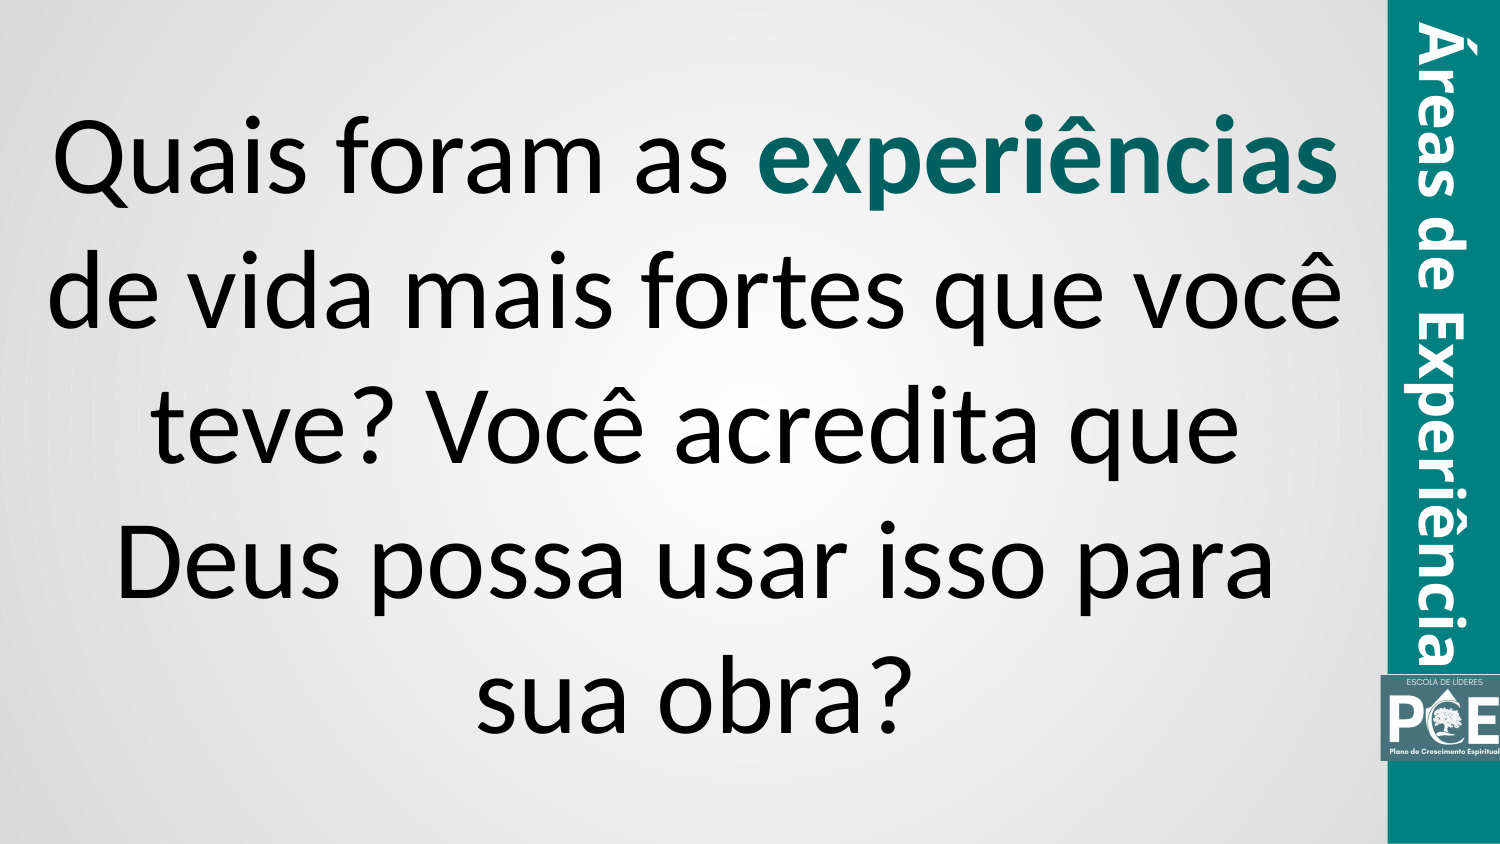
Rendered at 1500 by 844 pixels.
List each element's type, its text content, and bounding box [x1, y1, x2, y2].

picture [1380, 674, 1500, 761]
text_box Áreas de Experiência [1399, 15, 1490, 743]
text_box Quais foram as experiências de vida mais fortes que você teve? Você acredita que Deus possa usar isso para sua obra? [34, 73, 1359, 764]
